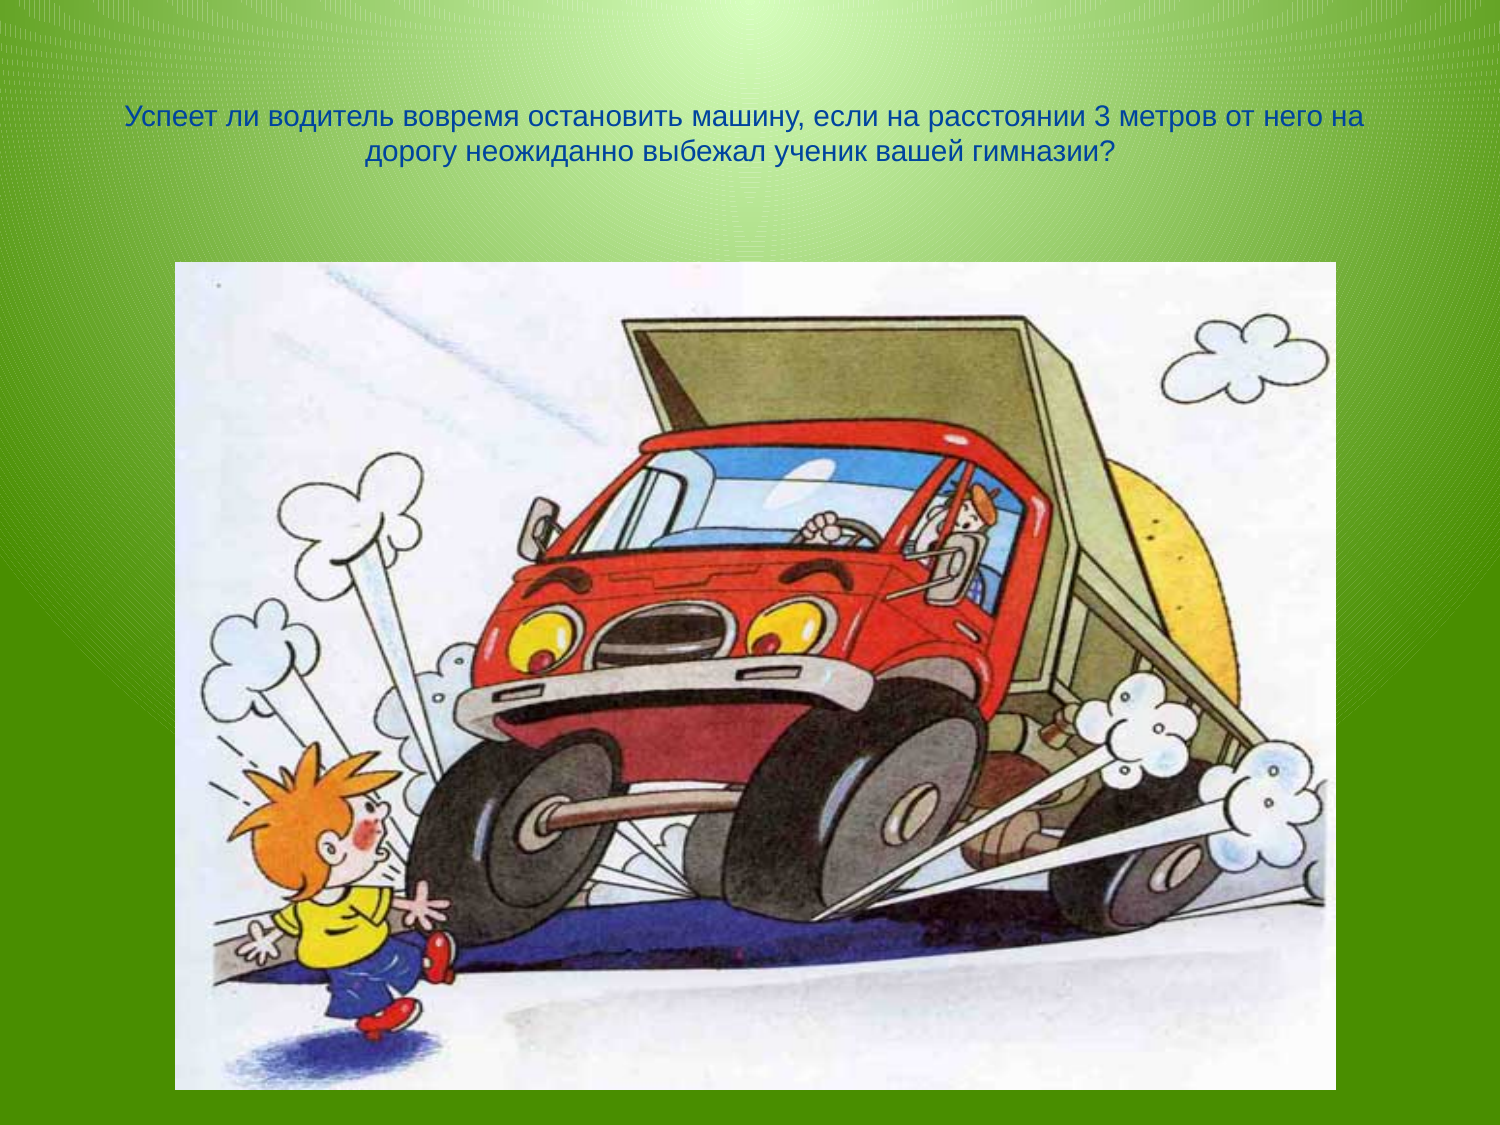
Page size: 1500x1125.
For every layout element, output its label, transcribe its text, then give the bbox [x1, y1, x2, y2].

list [175, 262, 1337, 1091]
title Успеет ли водитель вовремя остановить машину, если на расстоянии 3 метров от него на дорогу неожиданно выбежал ученик вашей гимназии? [70, 46, 1421, 235]
